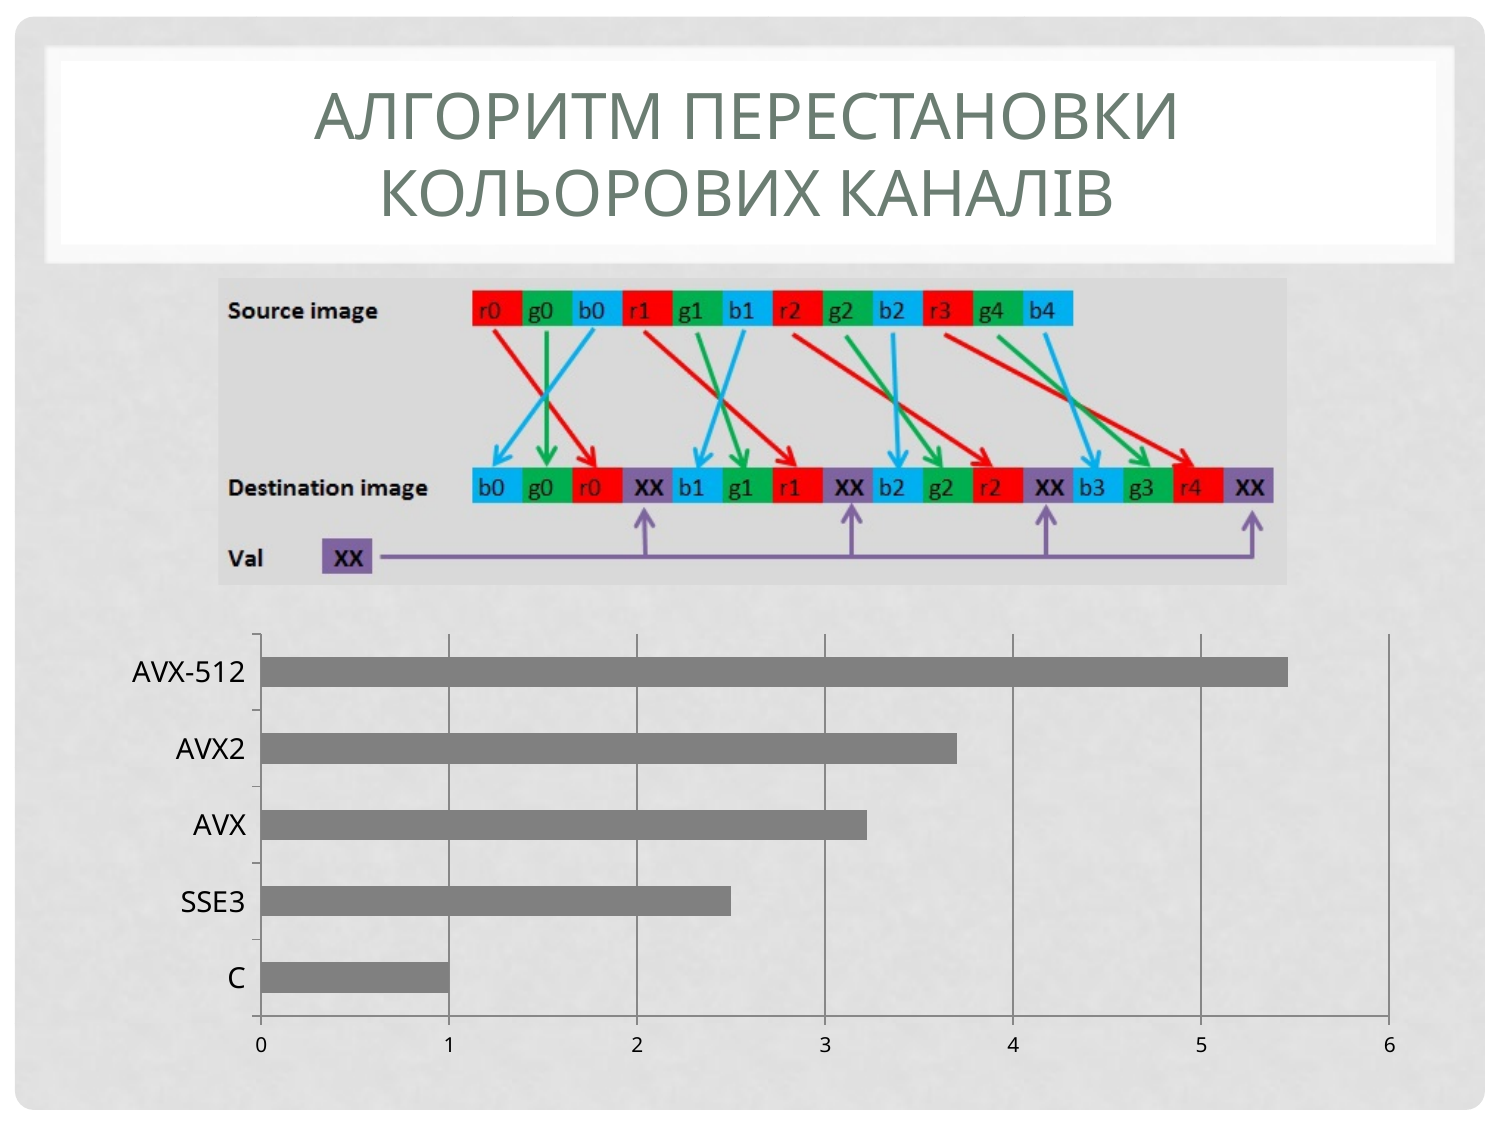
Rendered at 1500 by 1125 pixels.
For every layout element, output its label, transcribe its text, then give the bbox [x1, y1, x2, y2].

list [218, 278, 1288, 585]
chart [88, 621, 1424, 1059]
title Алгоритм перестановки кольорових каналів [69, 66, 1425, 238]
